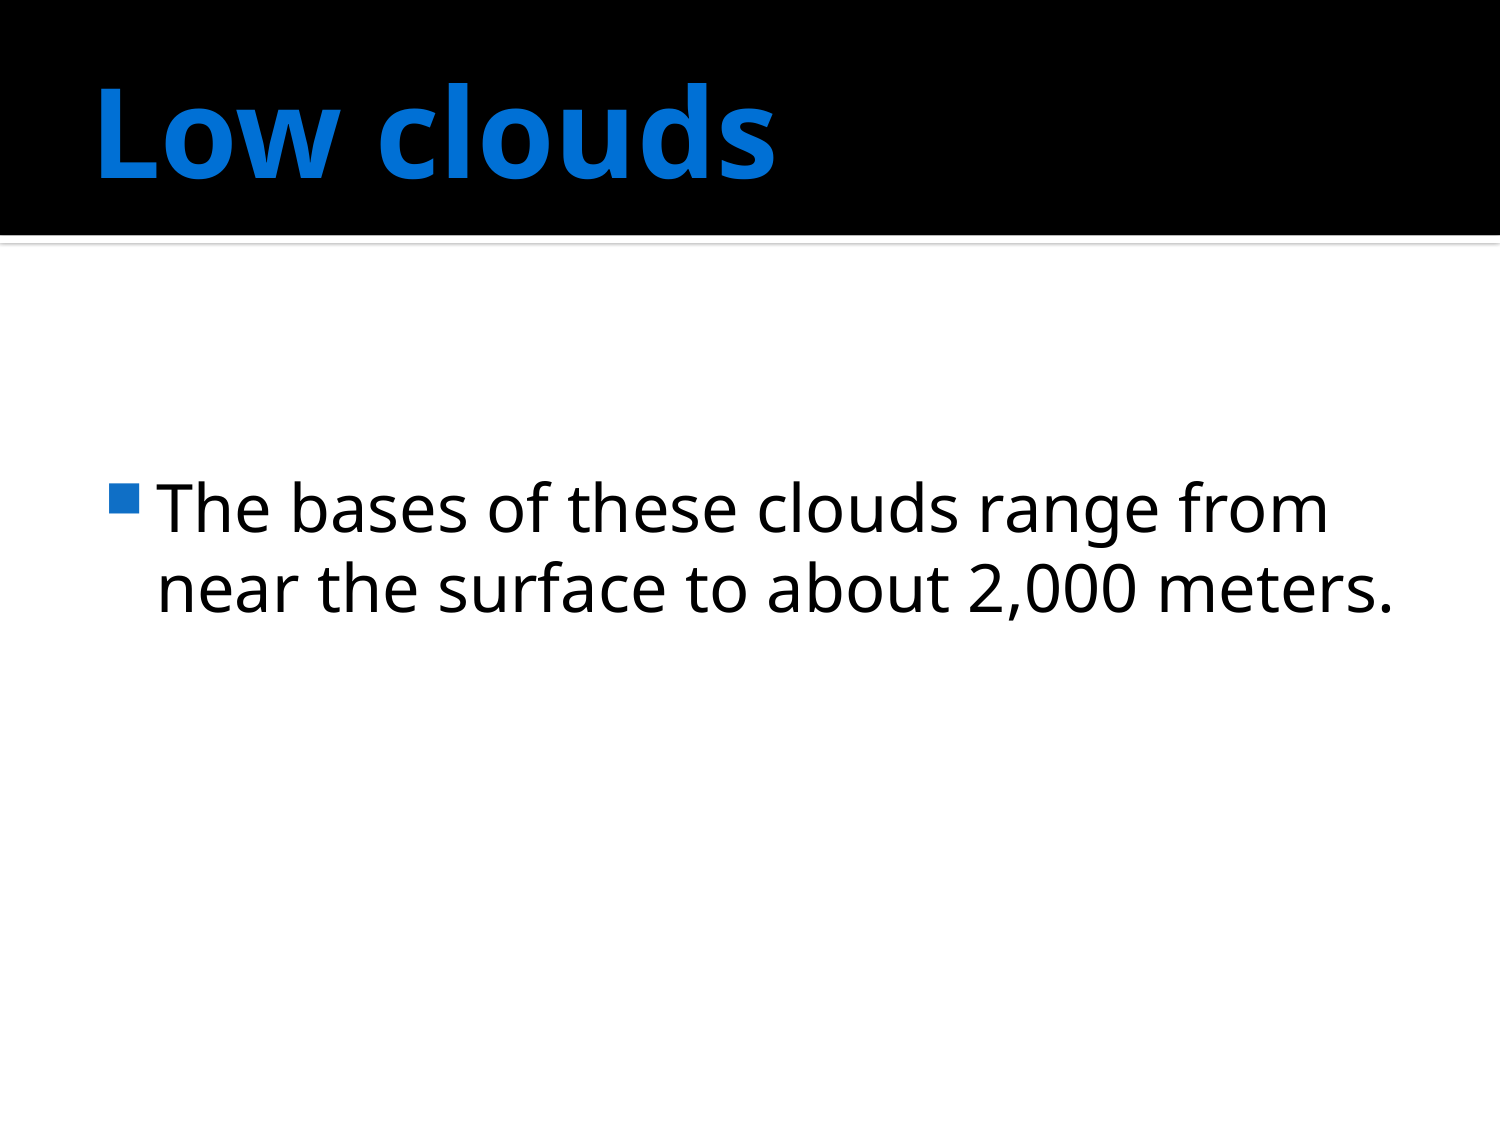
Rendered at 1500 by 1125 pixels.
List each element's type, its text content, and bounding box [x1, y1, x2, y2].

list The bases of these clouds range from near the surface to about 2,000 meters. [75, 291, 1425, 1050]
title Low clouds [75, 25, 1425, 231]
